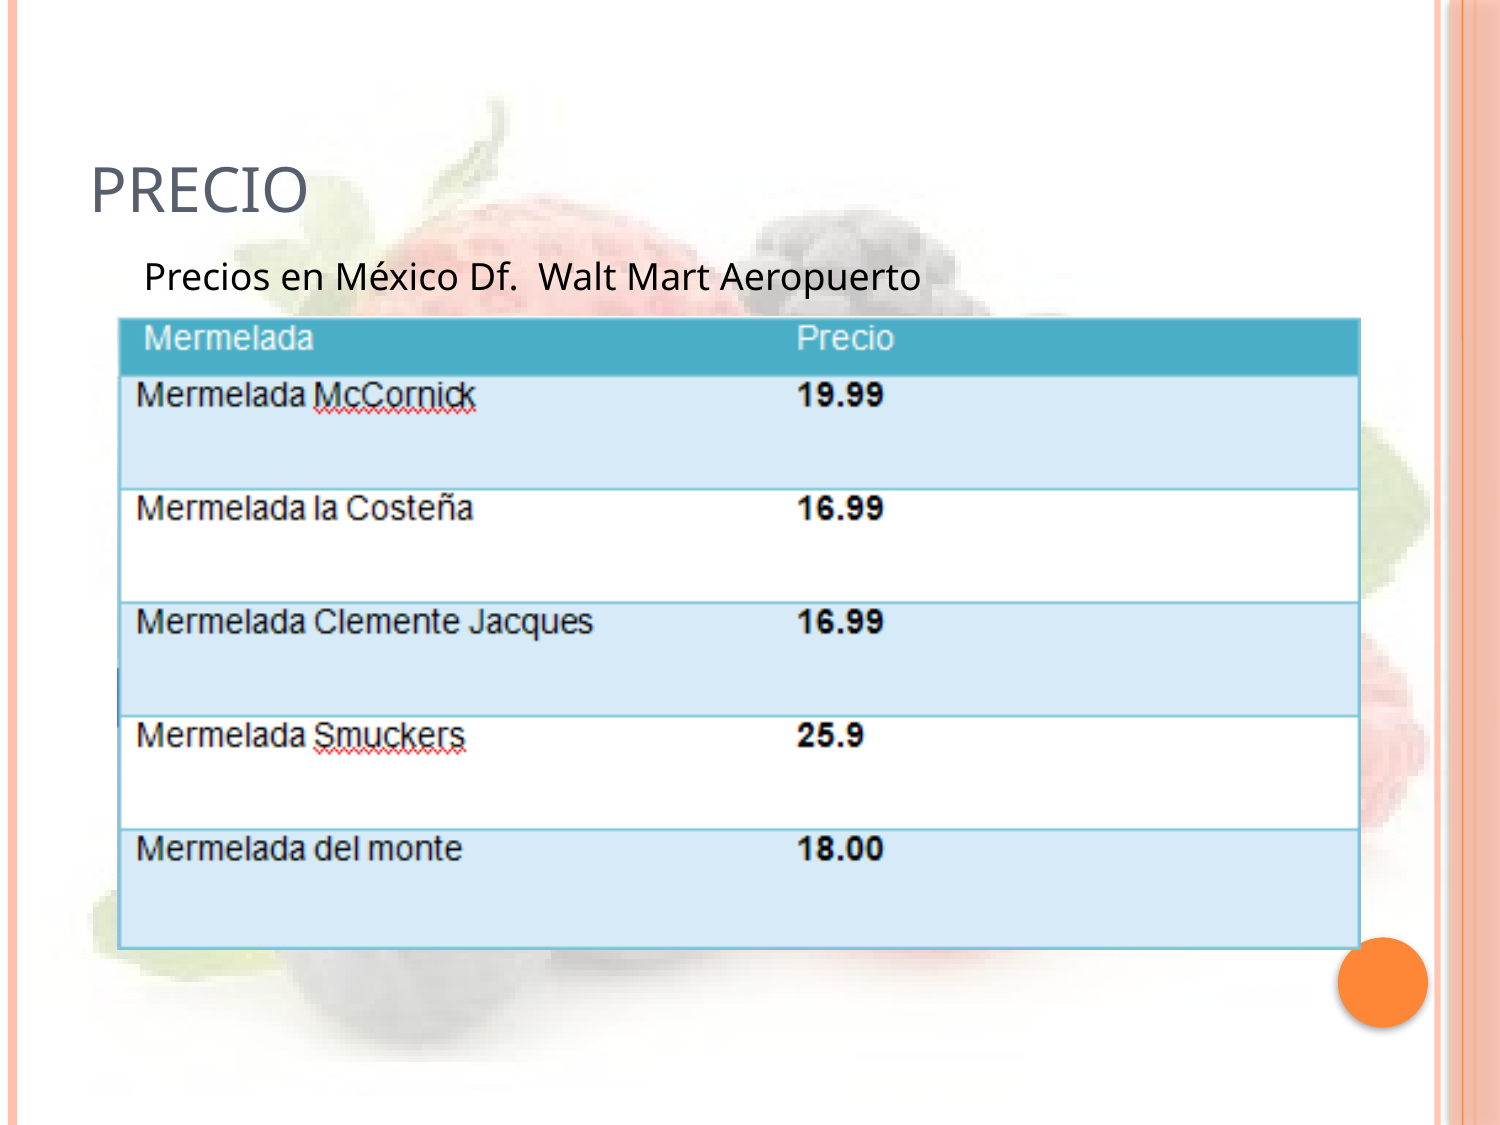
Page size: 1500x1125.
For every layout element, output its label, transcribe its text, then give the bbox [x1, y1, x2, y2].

title Precio [75, 45, 1300, 233]
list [116, 315, 1362, 950]
text_box Precios en México Df. Walt Mart Aeropuerto [128, 246, 1043, 306]
